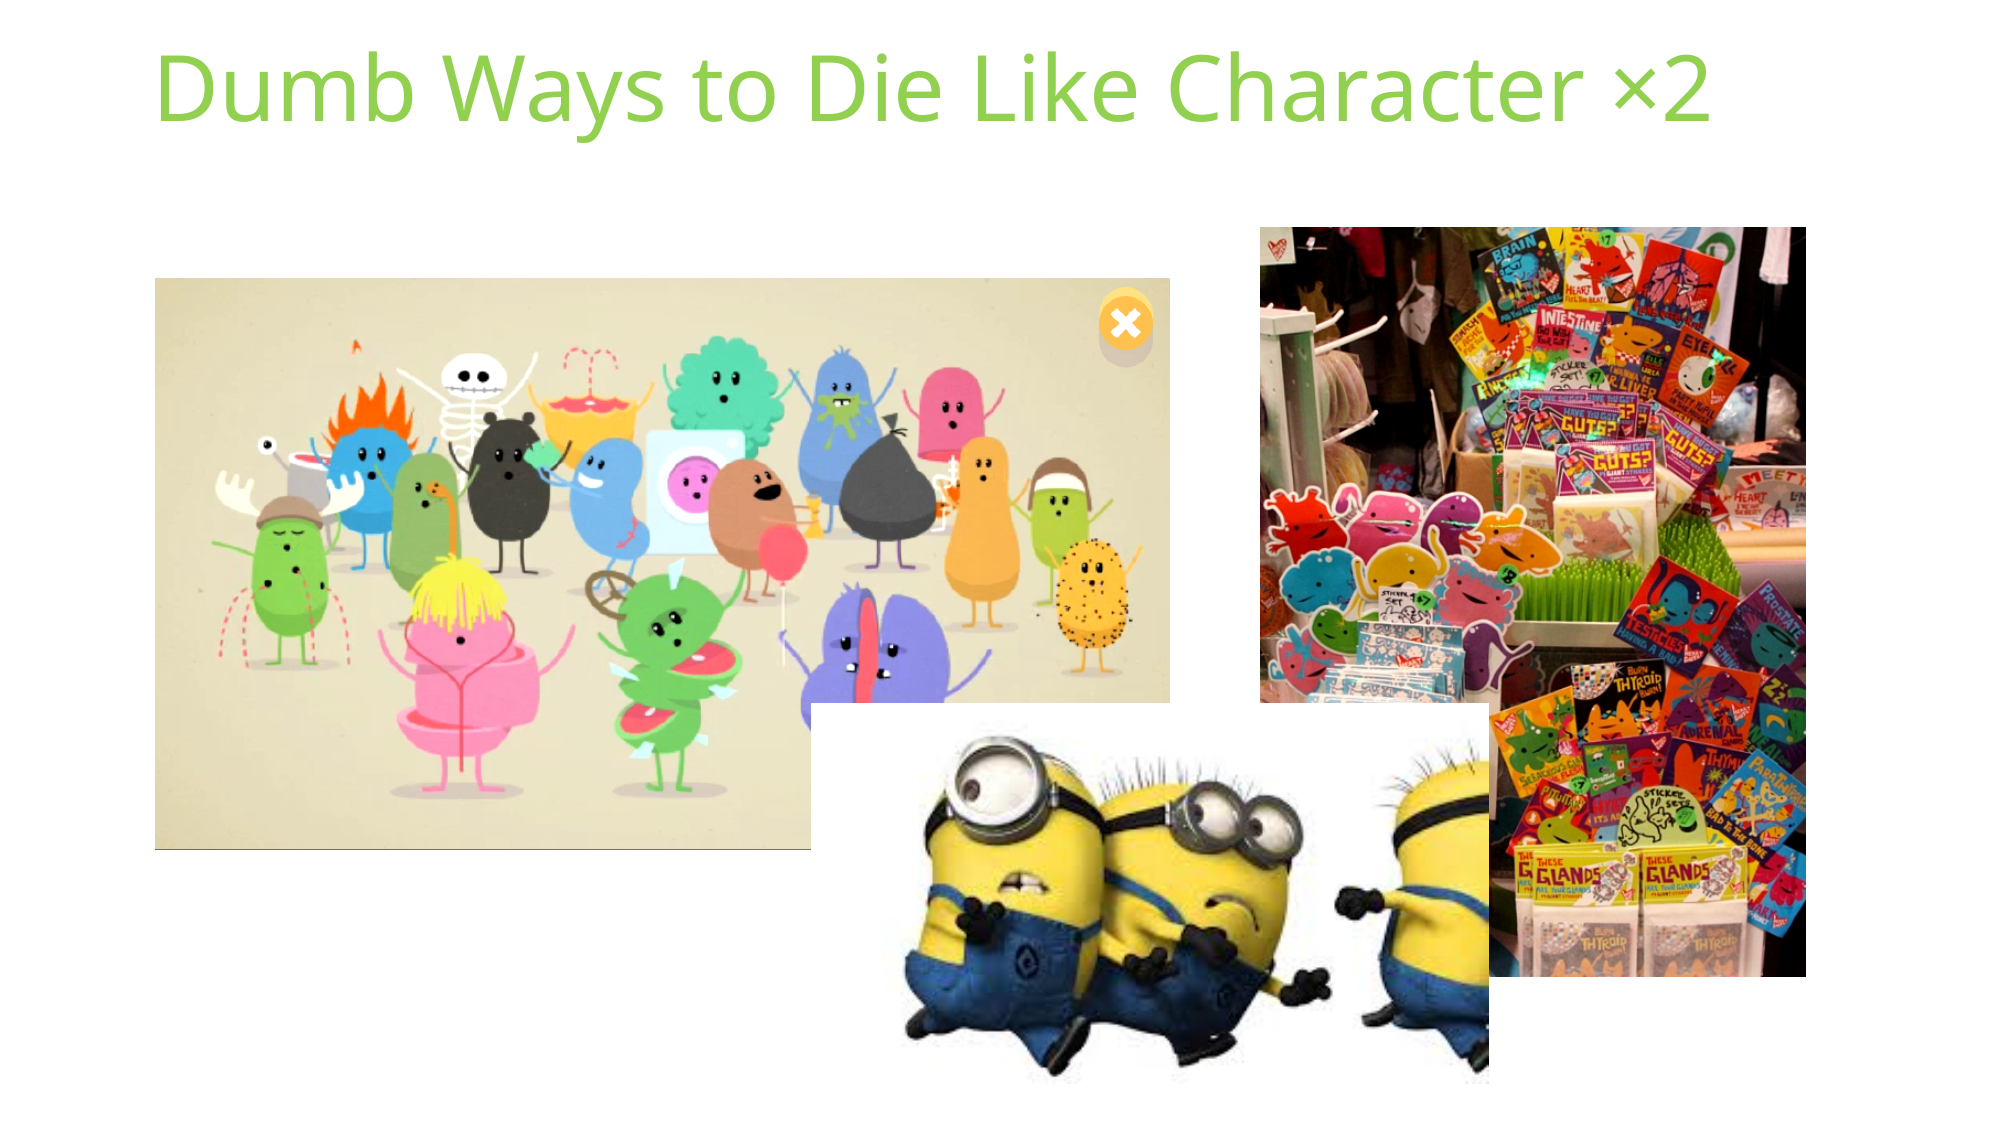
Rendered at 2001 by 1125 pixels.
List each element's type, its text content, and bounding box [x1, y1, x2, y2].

picture [155, 227, 1806, 1084]
title Dumb Ways to Die Like Character ×2 [137, 30, 1863, 154]
